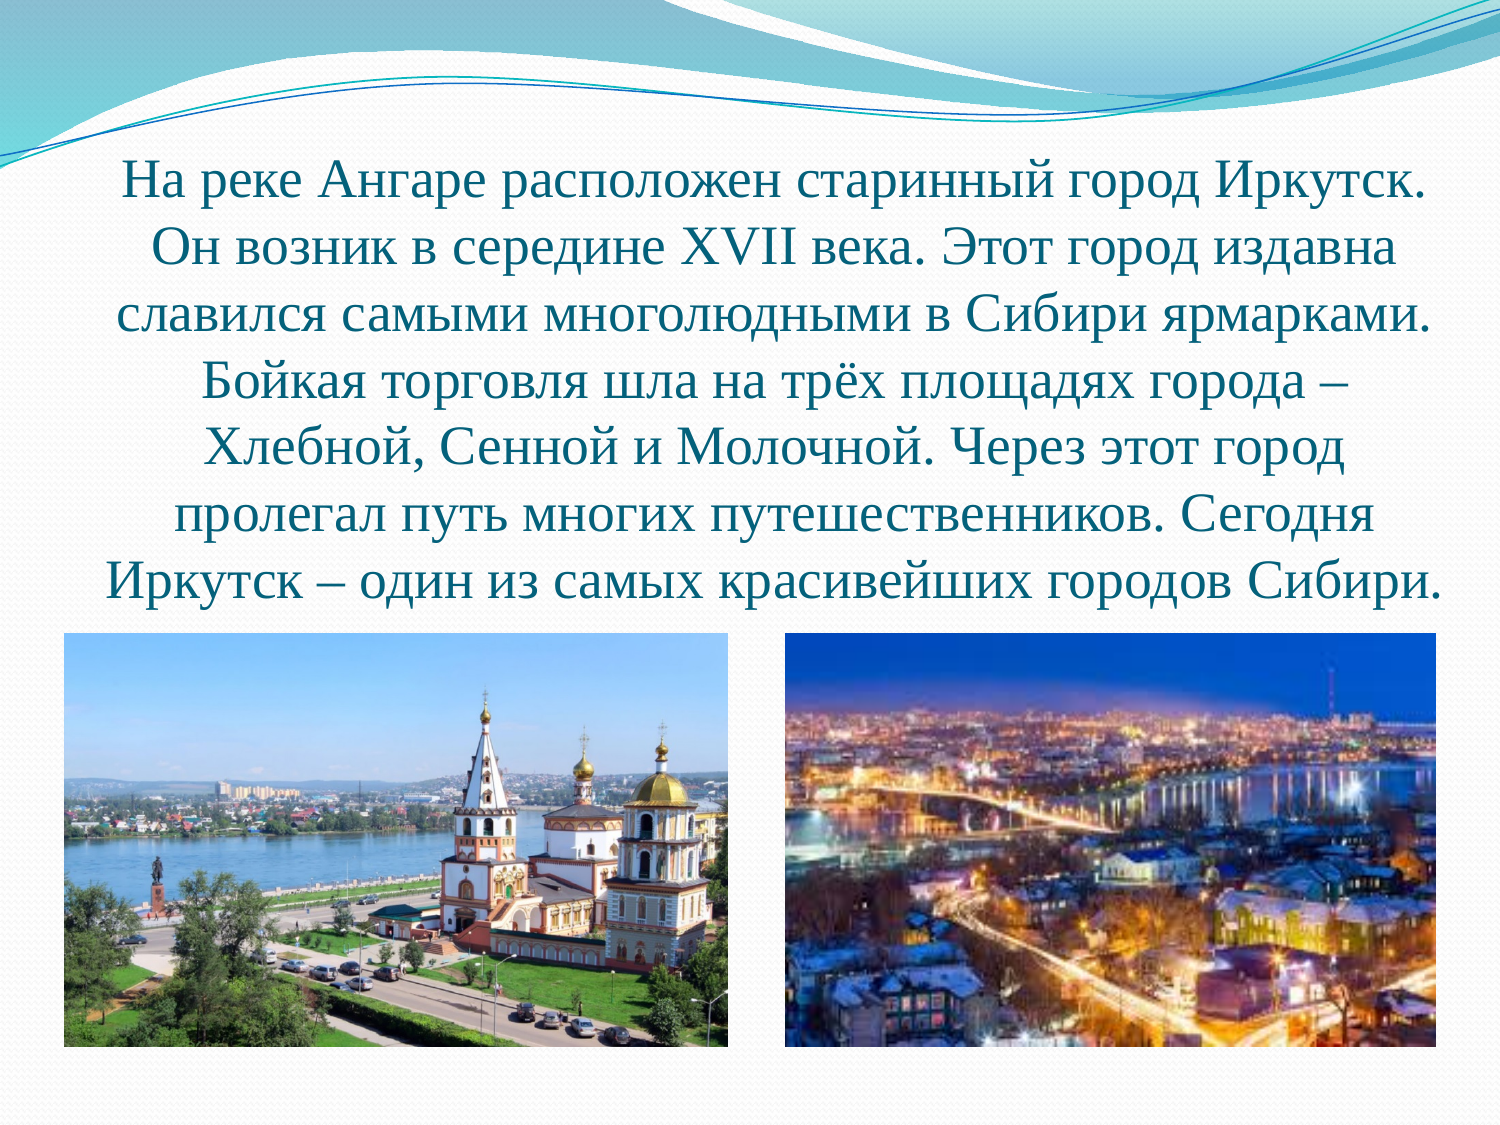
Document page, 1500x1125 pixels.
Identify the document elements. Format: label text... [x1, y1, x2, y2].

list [785, 633, 1436, 1048]
title На реке Ангаре расположен старинный город Иркутск. Он возник в середине XVII века. Этот город издавна славился самыми многолюдными в Сибири ярмарками. Бойкая торговля шла на трёх площадях города – Хлебной, Сенной и Молочной. Через этот город пролегал путь многих путешественников. Сегодня Иркутск – один из самых красивейших городов Сибири. [100, 66, 1451, 610]
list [64, 633, 728, 1047]
